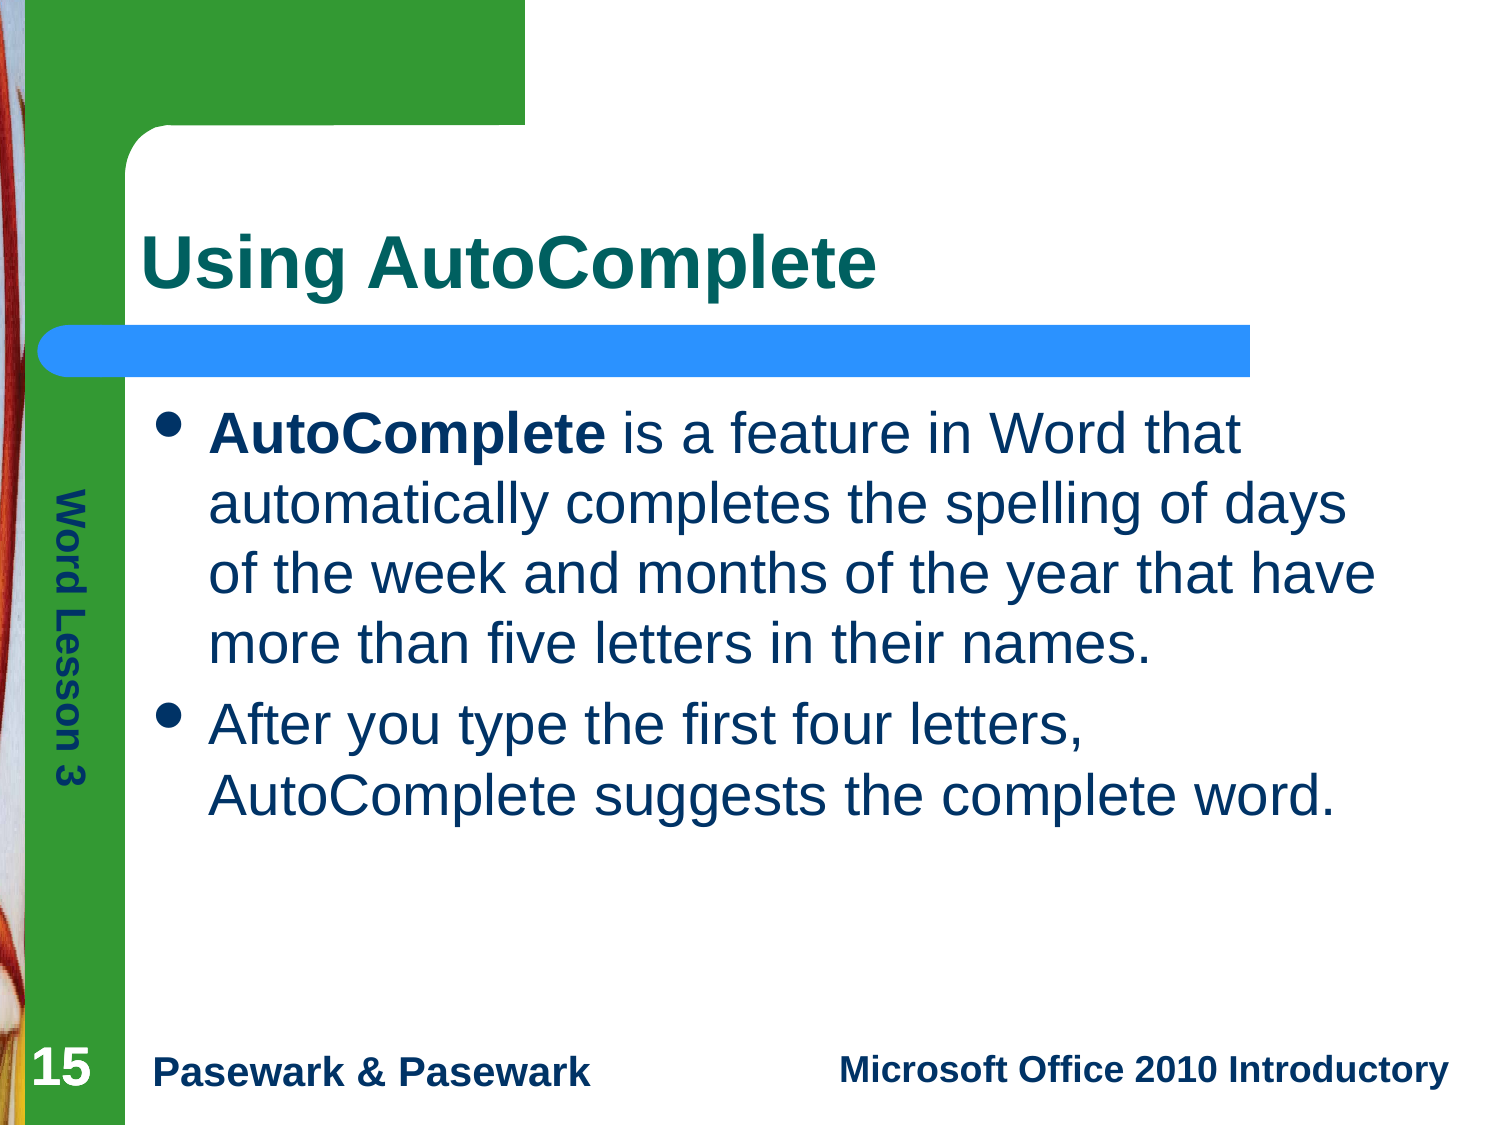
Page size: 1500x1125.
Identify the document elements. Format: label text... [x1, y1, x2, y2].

picture [0, 0, 25, 1125]
title Using AutoComplete [124, 124, 1463, 313]
text_box AutoComplete is a feature in Word that automatically completes the spelling of days of the week and months of the year that have more than five letters in their names. After you type the first four letters, AutoComplete suggests the complete word. [137, 387, 1400, 1050]
text_box 15 [13, 1023, 111, 1105]
